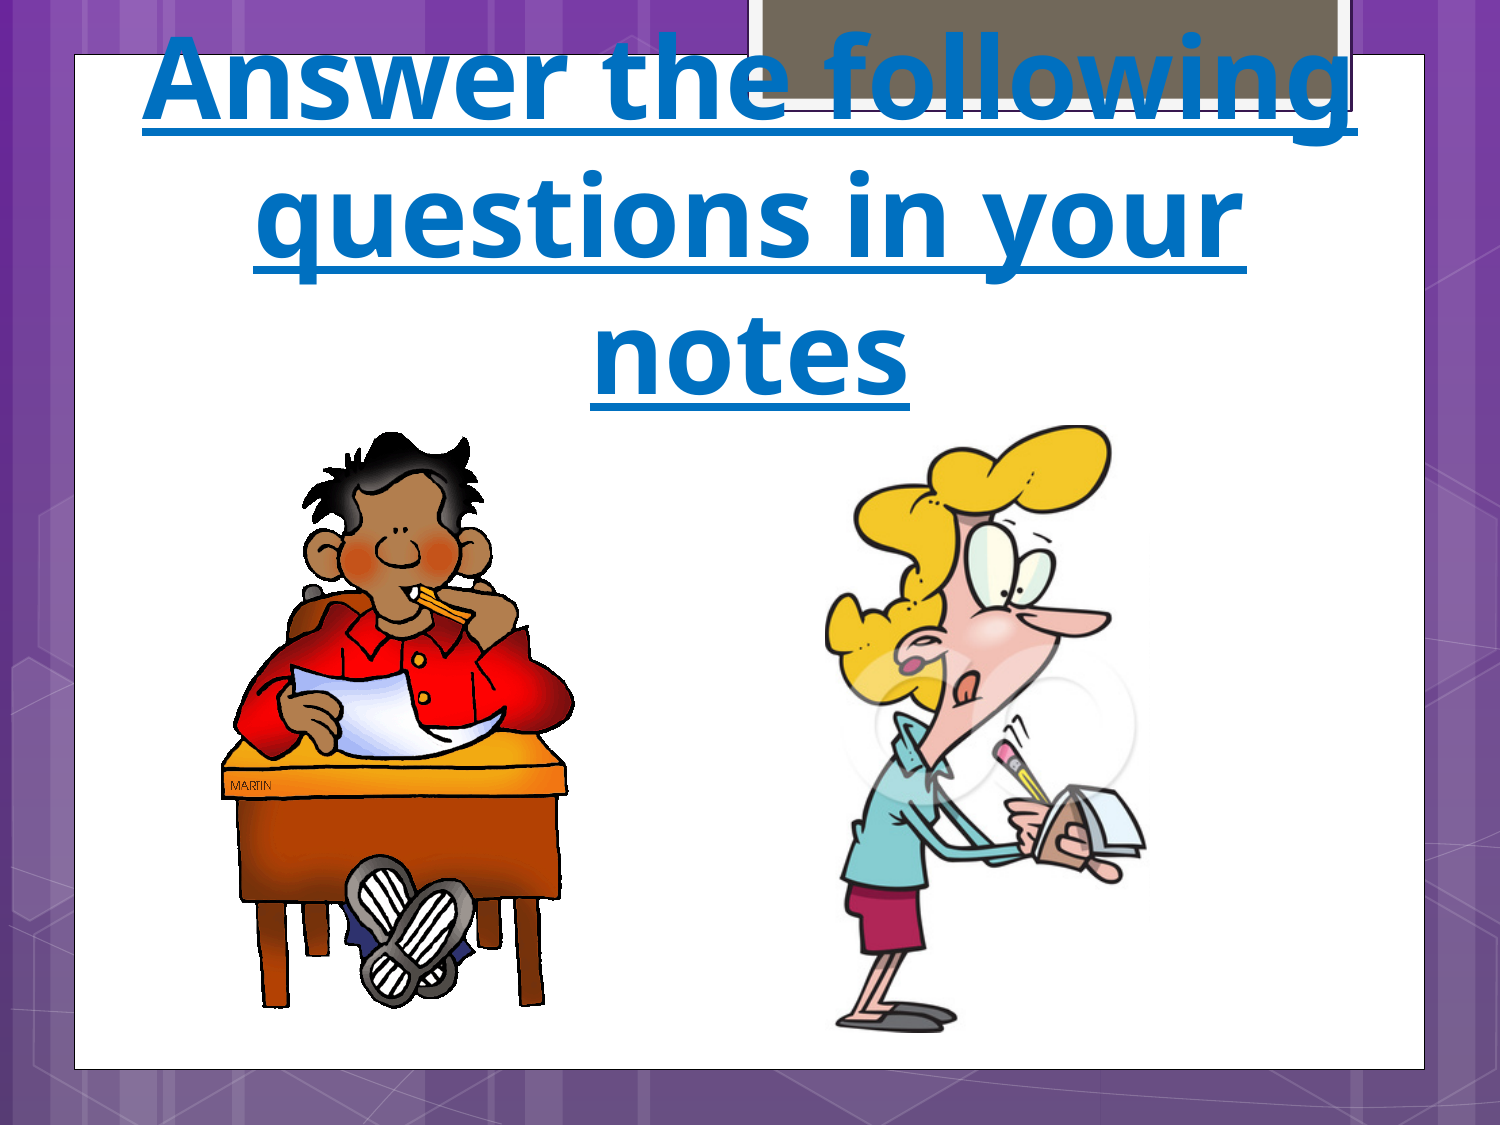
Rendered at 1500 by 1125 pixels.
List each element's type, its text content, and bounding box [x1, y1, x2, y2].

title Answer the following questions in your notes [75, 162, 1425, 425]
picture [824, 424, 1151, 1034]
picture [212, 424, 580, 1031]
